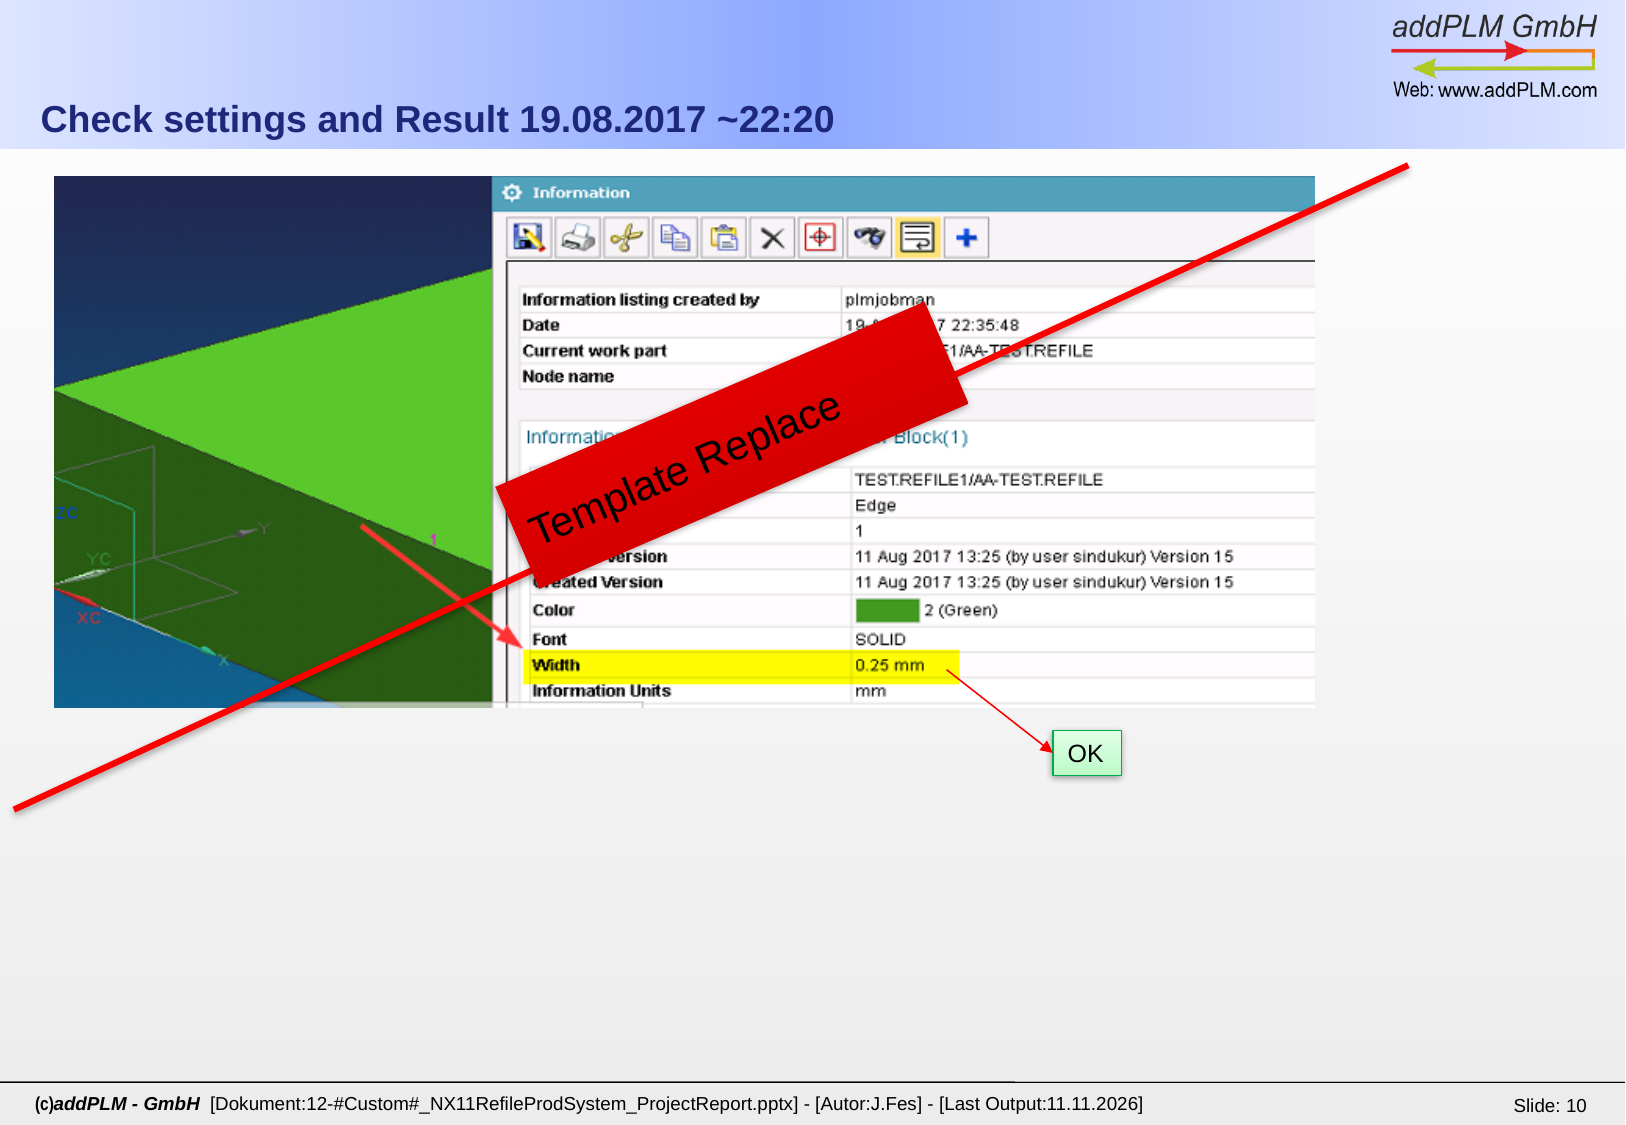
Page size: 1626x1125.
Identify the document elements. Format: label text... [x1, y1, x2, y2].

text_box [13, 165, 1409, 810]
picture [1391, 14, 1597, 97]
title Check settings and Result 19.08.2017 ~22:20 [40, 67, 1582, 131]
